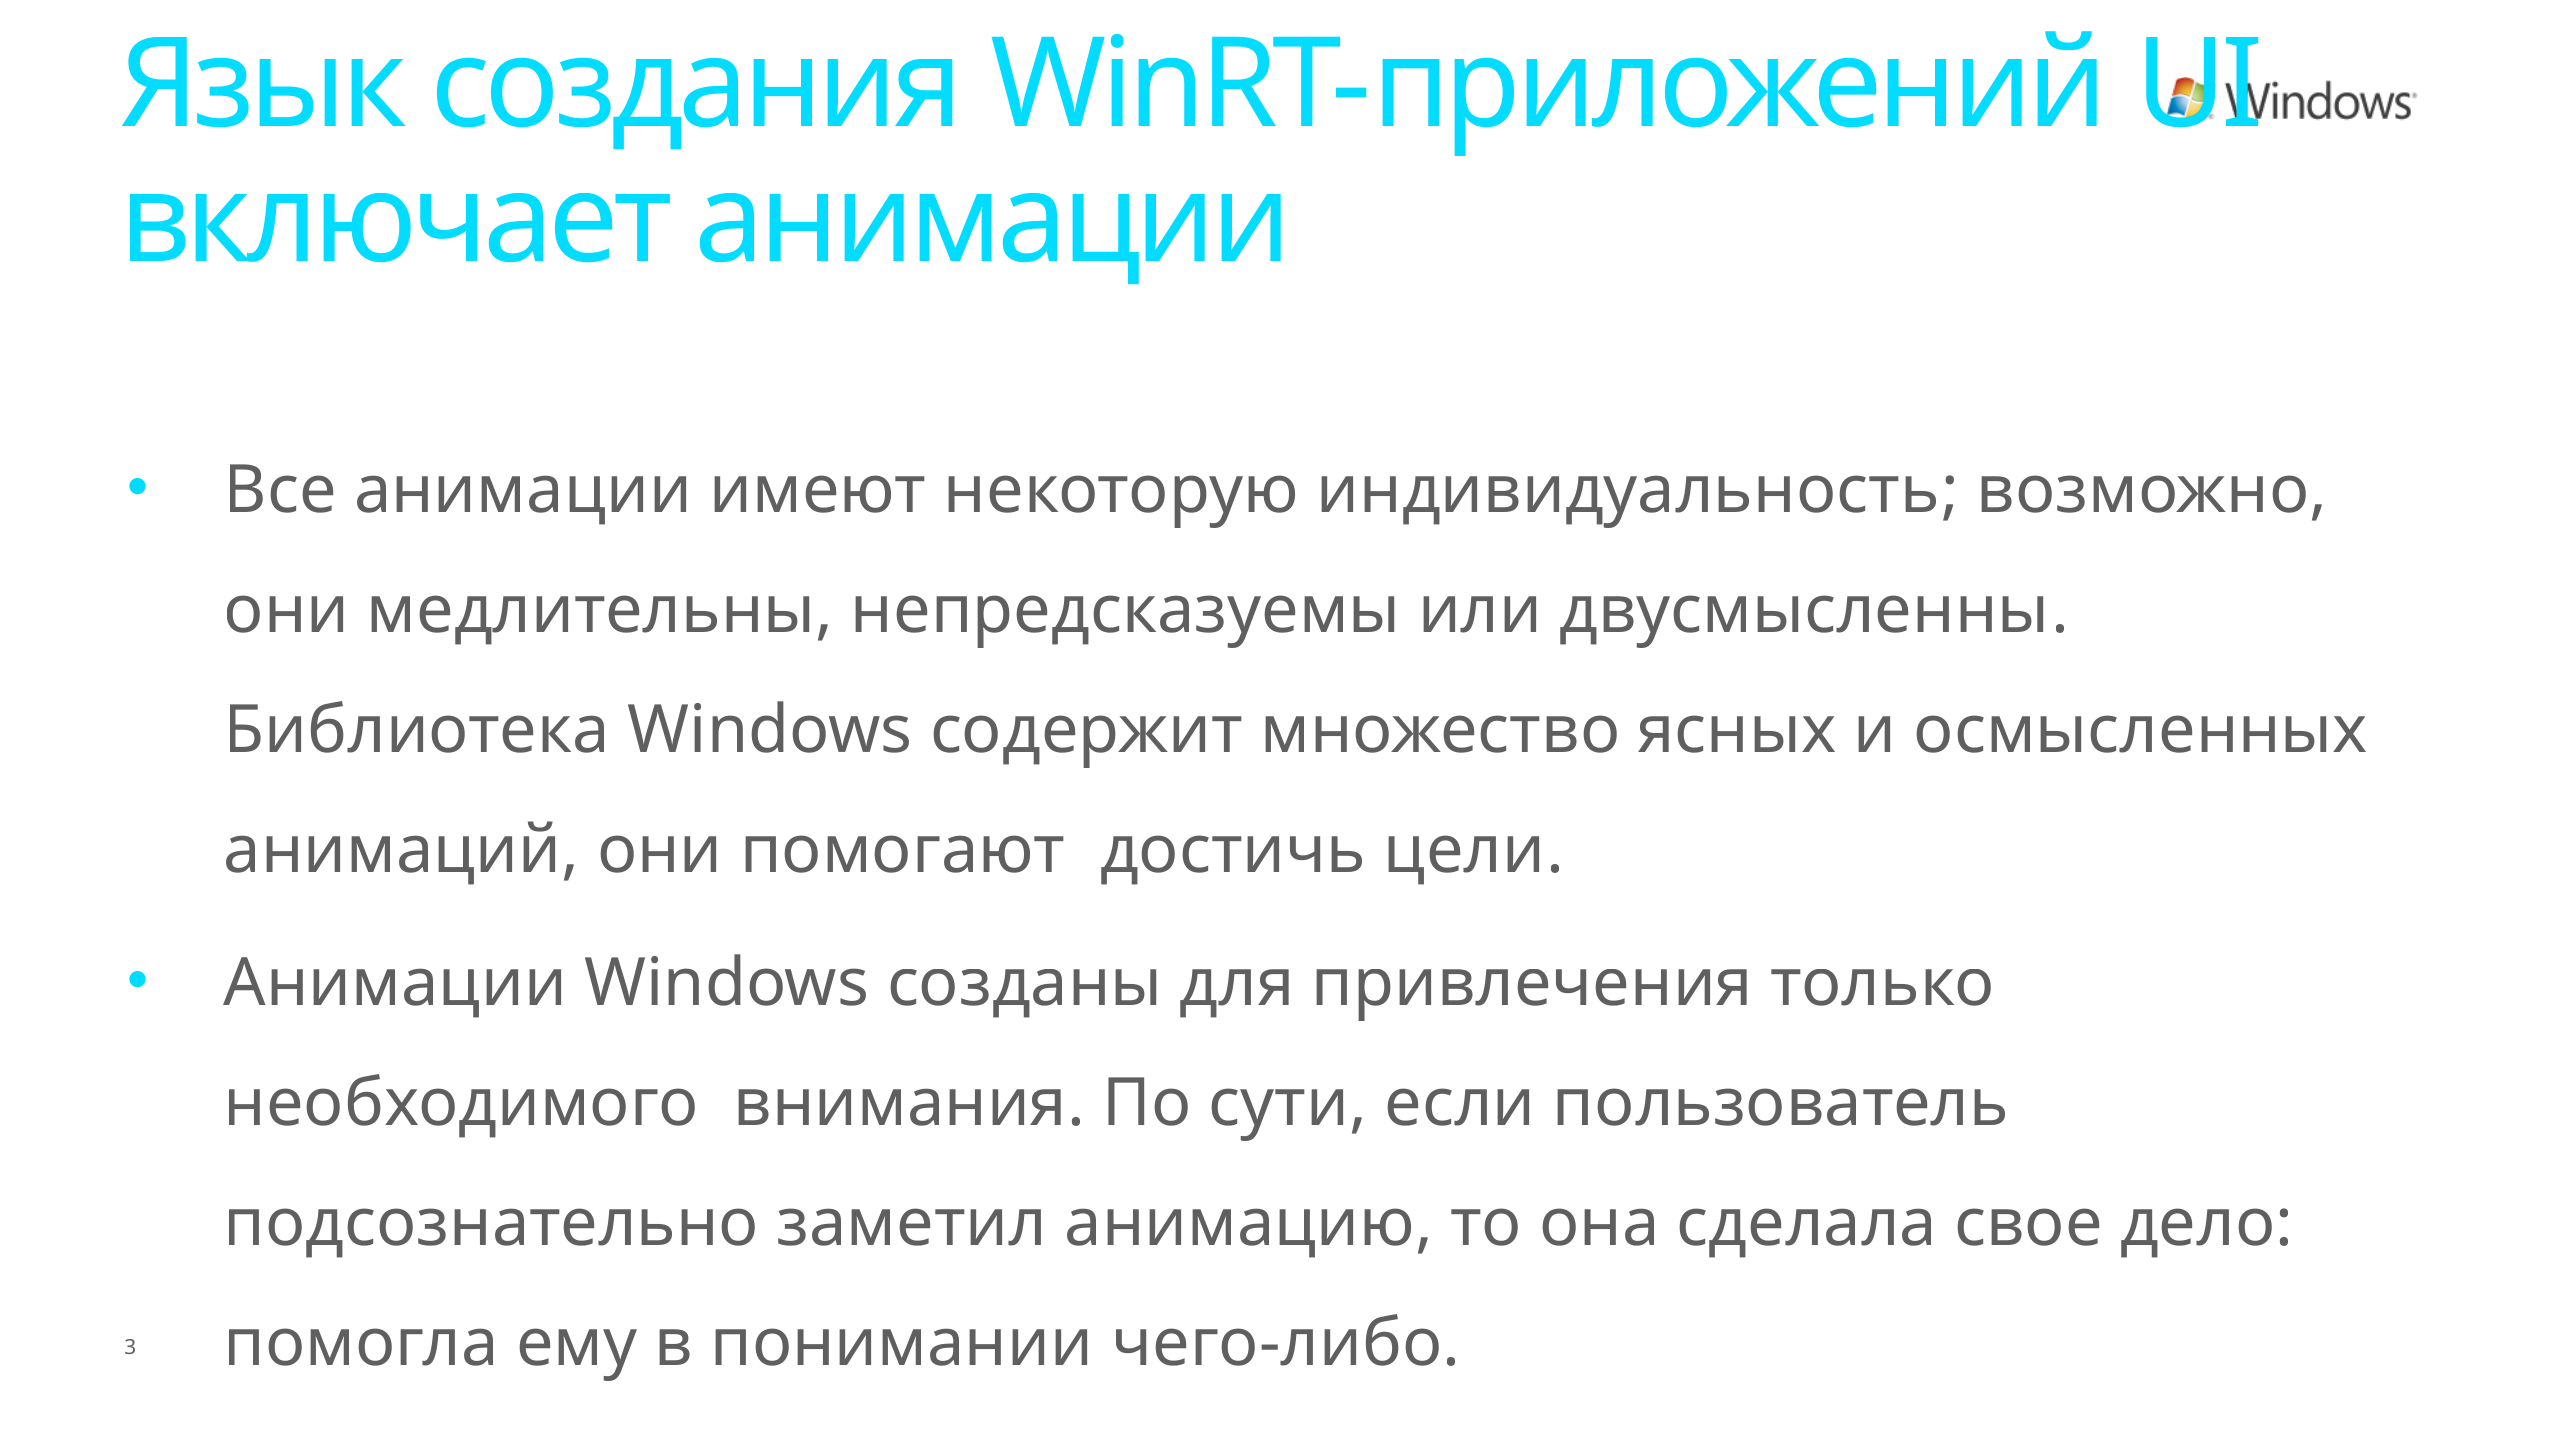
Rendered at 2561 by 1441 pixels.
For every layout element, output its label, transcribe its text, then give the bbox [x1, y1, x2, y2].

list Все анимации имеют некоторую индивидуальность; возможно, они медлительны, непредсказуемы или двусмысленны. Библиотека Windows содержит множество ясных и осмысленных анимаций, они помогают достичь цели. Анимации Windows созданы для привлечения только необходимого внимания. По сути, если пользователь подсознательно заметил анимацию, то она сделала свое дело: помогла ему в понимании чего-либо. [127, 405, 2470, 1270]
title Язык создания WinRT-приложений UI включает анимации [119, 51, 2462, 289]
